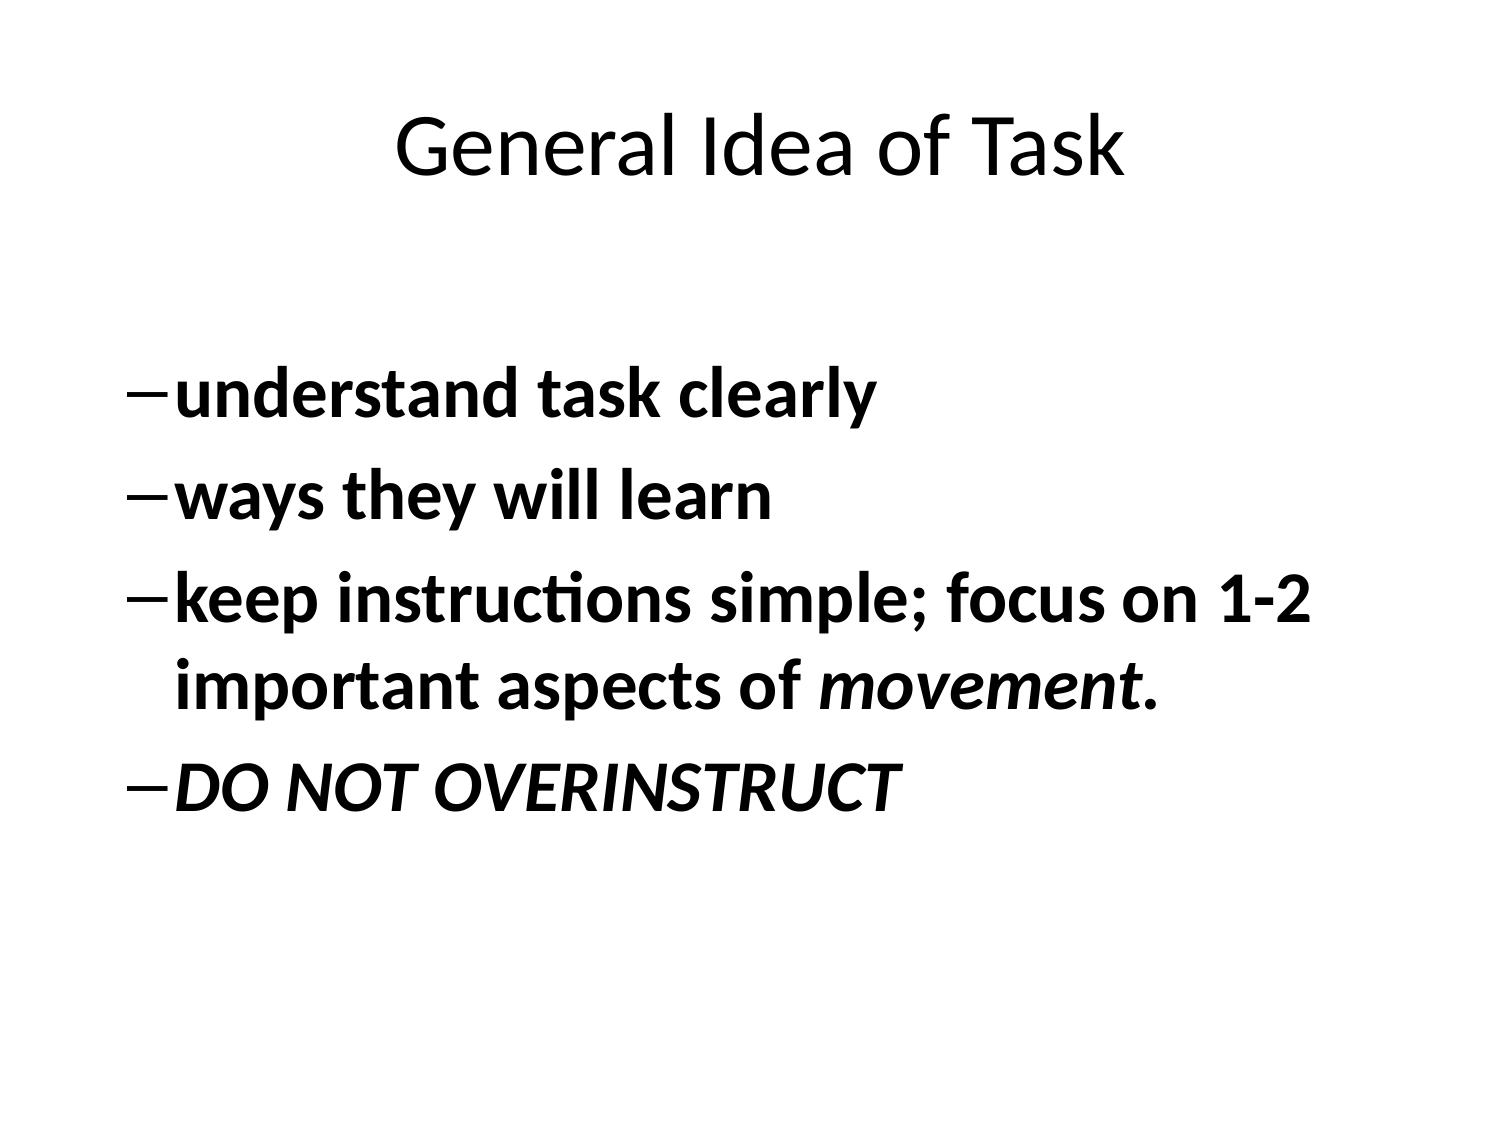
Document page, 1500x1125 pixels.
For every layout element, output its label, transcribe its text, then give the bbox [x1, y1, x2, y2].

title General Idea of Task [75, 45, 1425, 233]
list understand task clearly ways they will learn keep instructions simple; focus on 1-2 important aspects of movement. DO NOT OVERINSTRUCT [37, 337, 1463, 1063]
